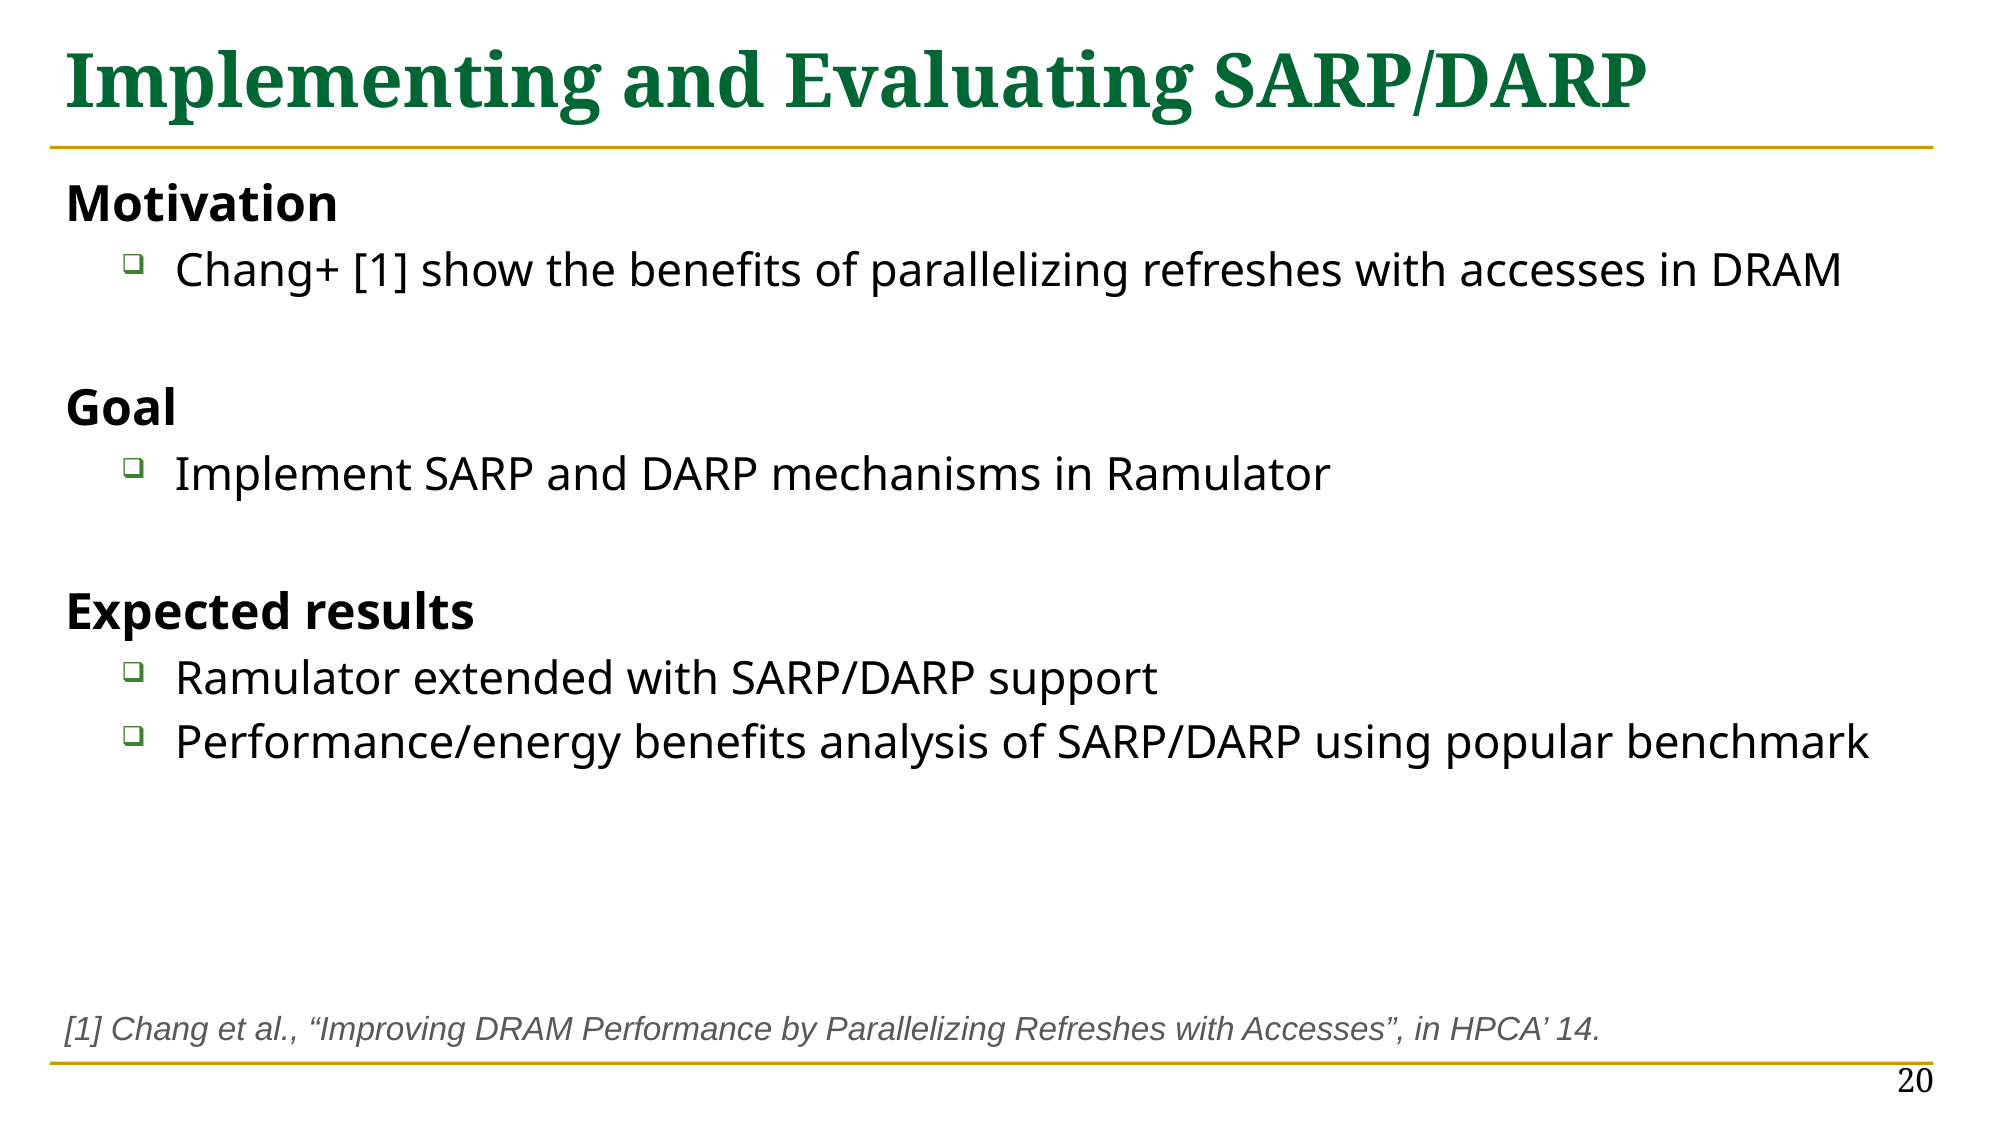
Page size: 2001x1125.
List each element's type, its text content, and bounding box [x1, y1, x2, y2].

text_box [1] Chang et al., “Improving DRAM Performance by Parallelizing Refreshes with Accesses”, in HPCA’ 14. [50, 999, 1825, 1055]
title Implementing and Evaluating SARP/DARP [50, 24, 1934, 163]
list Motivation Chang+ [1] show the benefits of parallelizing refreshes with accesses in DRAM Goal Implement SARP and DARP mechanisms in Ramulator Expected results Ramulator extended with SARP/DARP support Performance/energy benefits analysis of SARP/DARP using popular benchmark [50, 163, 1934, 1016]
slide_number 20 [1482, 1036, 1950, 1112]
